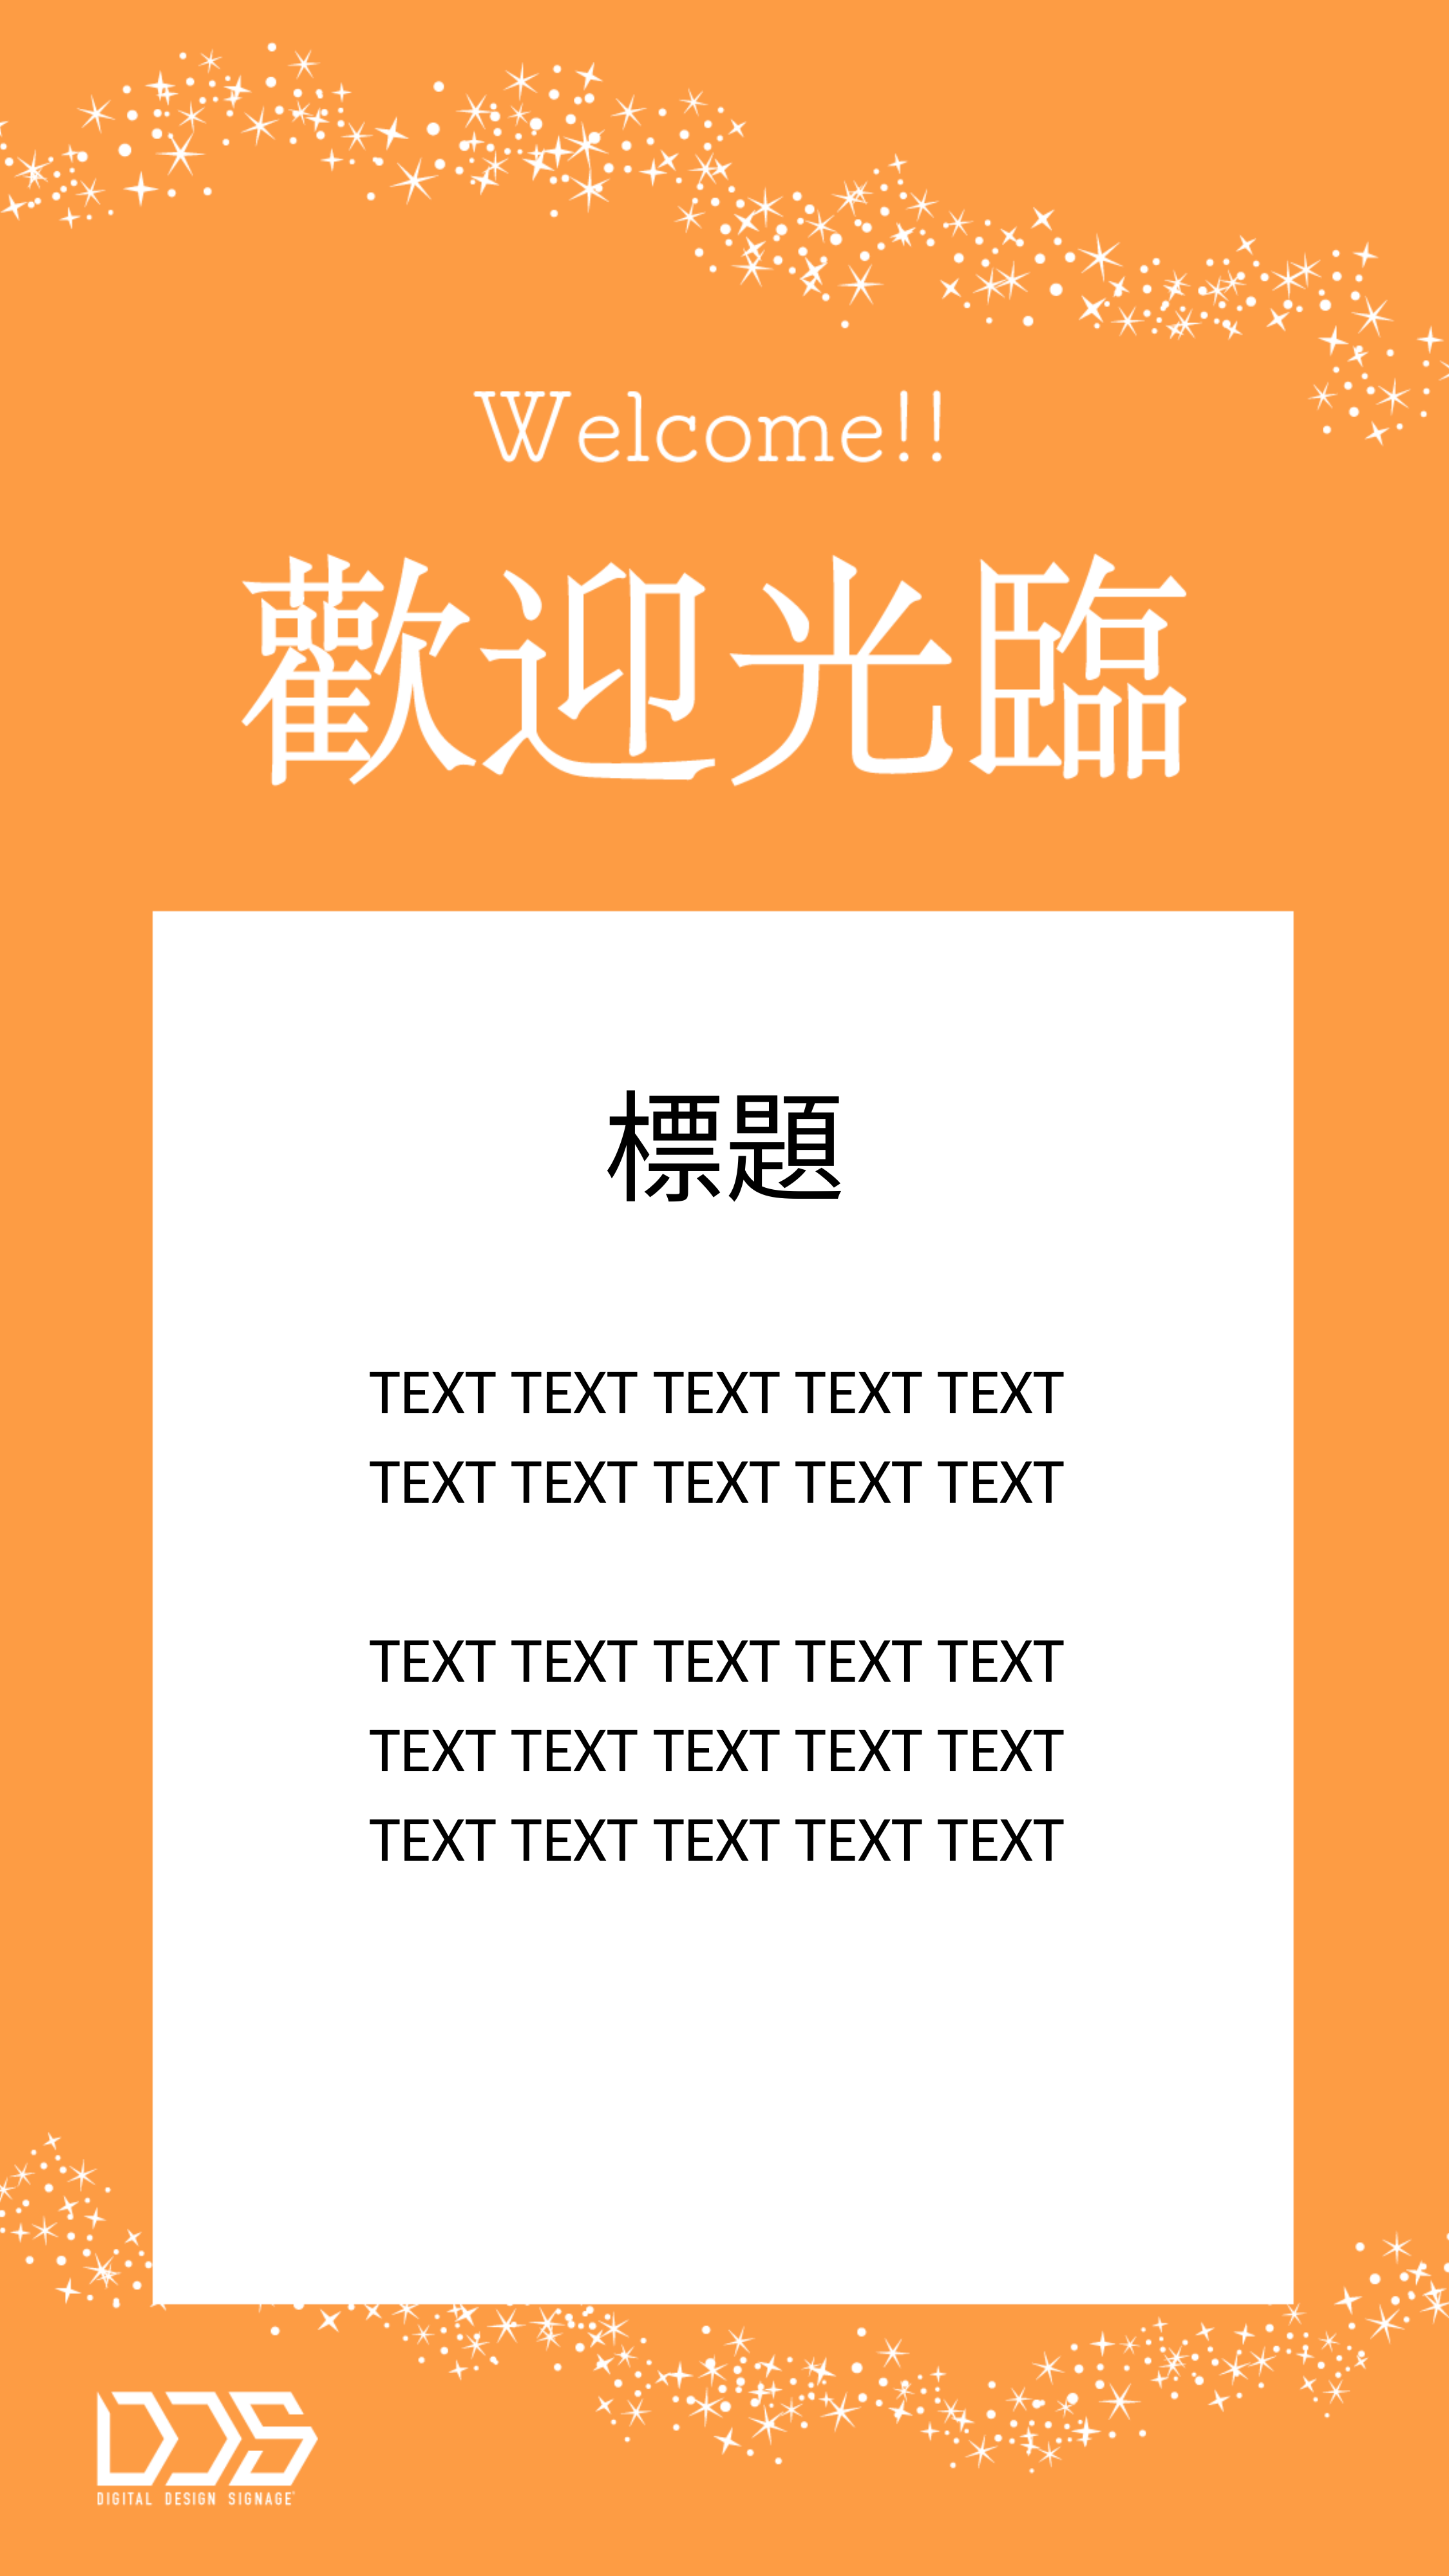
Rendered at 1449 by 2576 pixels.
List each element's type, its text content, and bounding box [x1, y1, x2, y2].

title 標題 [108, 1011, 1341, 1223]
subtitle TEXT TEXT TEXT TEXT TEXT TEXT TEXT TEXT TEXT TEXT TEXT TEXT TEXT TEXT TEXT TEXT TEXT TEXT TEXT TEXT TEXT TEXT TEXT TEXT TEXT [181, 1353, 1268, 1975]
picture [0, 0, 1449, 2576]
